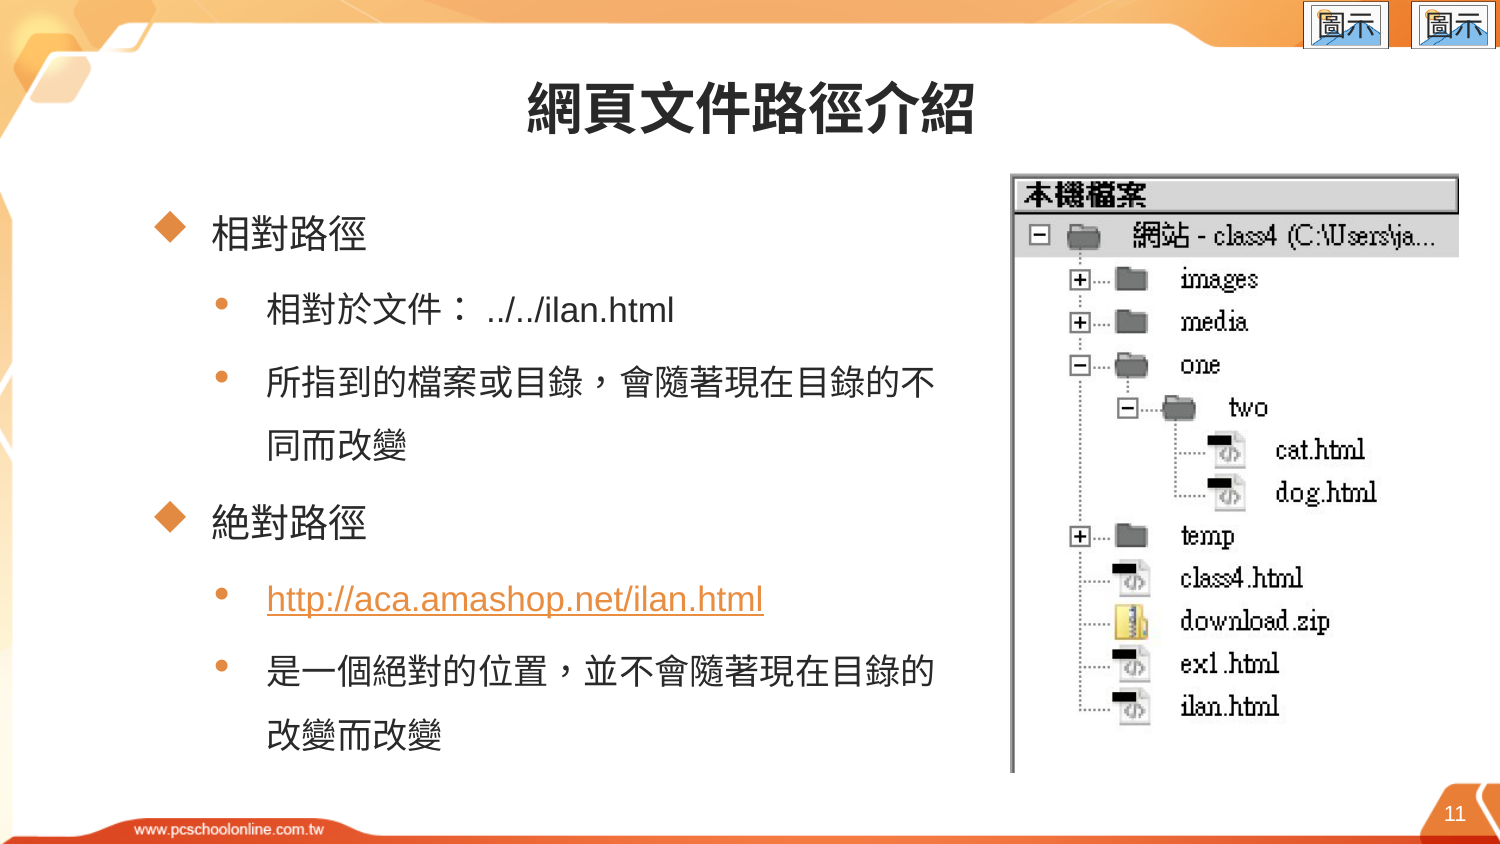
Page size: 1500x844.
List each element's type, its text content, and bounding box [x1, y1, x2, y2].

list 相對路徑 相對於文件：../../ilan.html 所指到的檔案或目錄，會隨著現在目錄的不同而改變 絶對路徑 http://aca.amashop.net/ilan.html 是一個絕對的位置，並不會隨著現在目錄的改變而改變 [135, 184, 977, 769]
picture [0, 0, 1500, 844]
title 網頁文件路徑介紹 [76, 67, 1427, 184]
slide_number 11 [1422, 790, 1488, 836]
